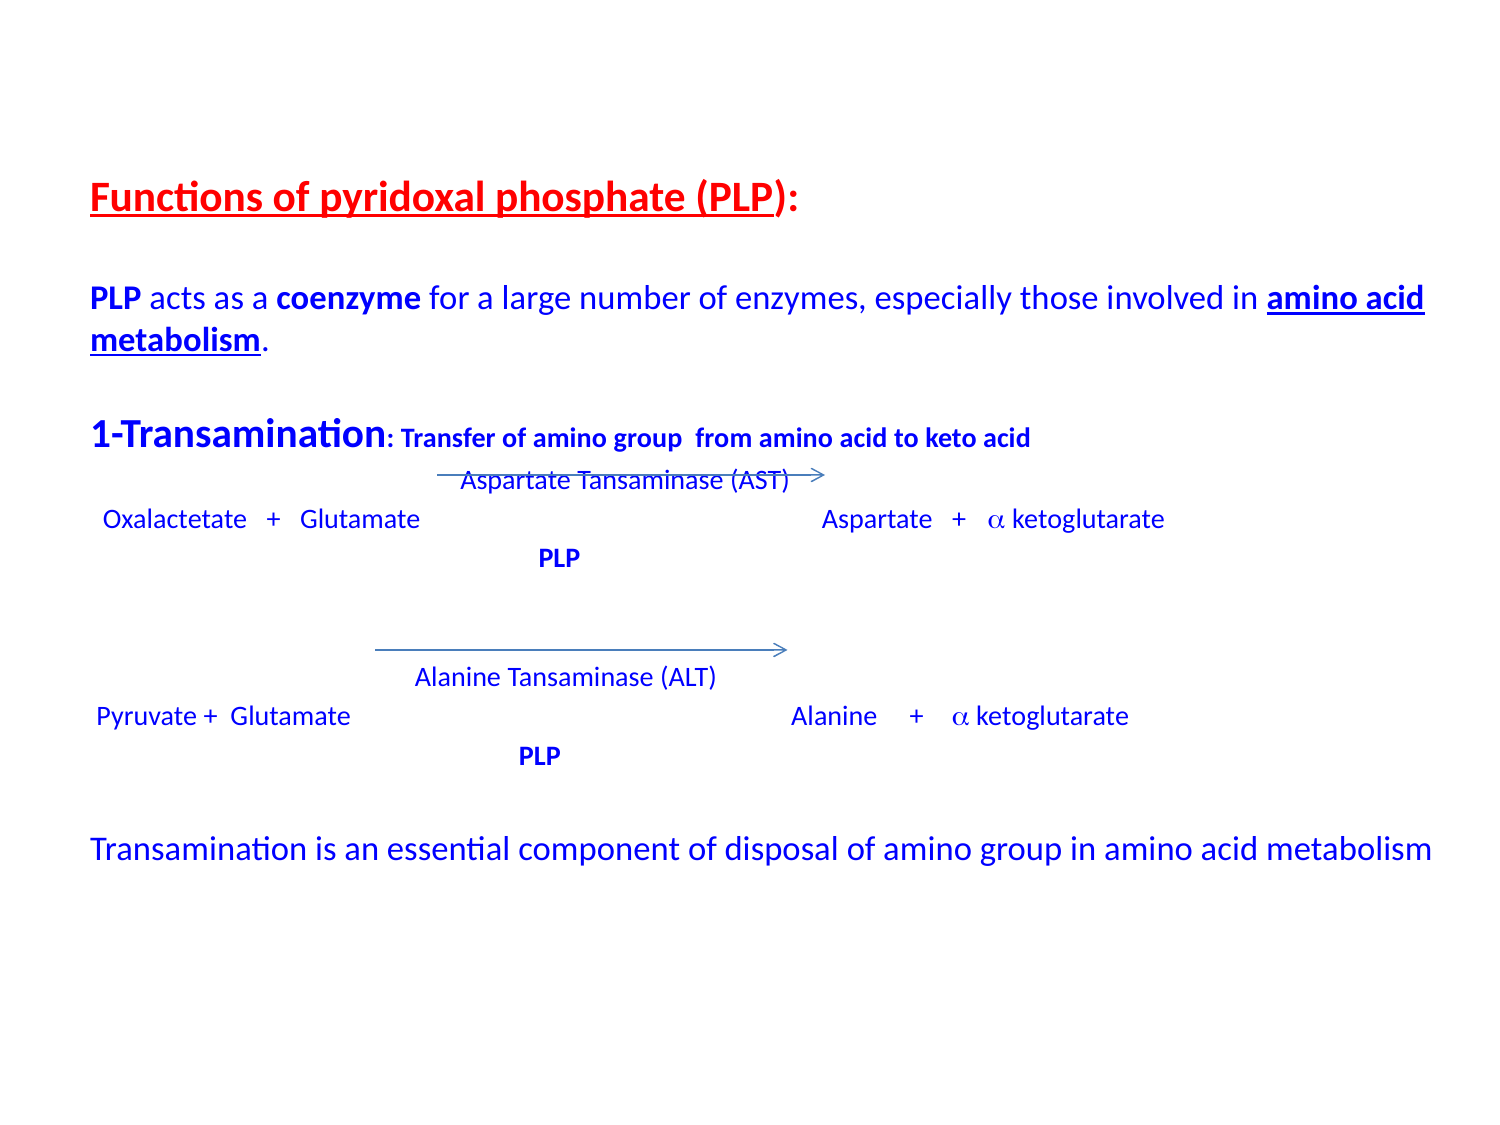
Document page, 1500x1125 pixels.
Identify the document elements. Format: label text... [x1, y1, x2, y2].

list Functions of pyridoxal phosphate (PLP): PLP acts as a coenzyme for a large number of enzymes, especially those involved in amino acid metabolism. 1-Transamination: Transfer of amino group from amino acid to keto acid Aspartate Tansaminase (AST) Oxalactetate + Glutamate Aspartate + a ketoglutarate PLP Alanine Tansaminase (ALT) Pyruvate + Glutamate Alanine + a ketoglutarate PLP Transamination is an essential component of disposal of amino group in amino acid metabolism [75, 99, 1450, 925]
